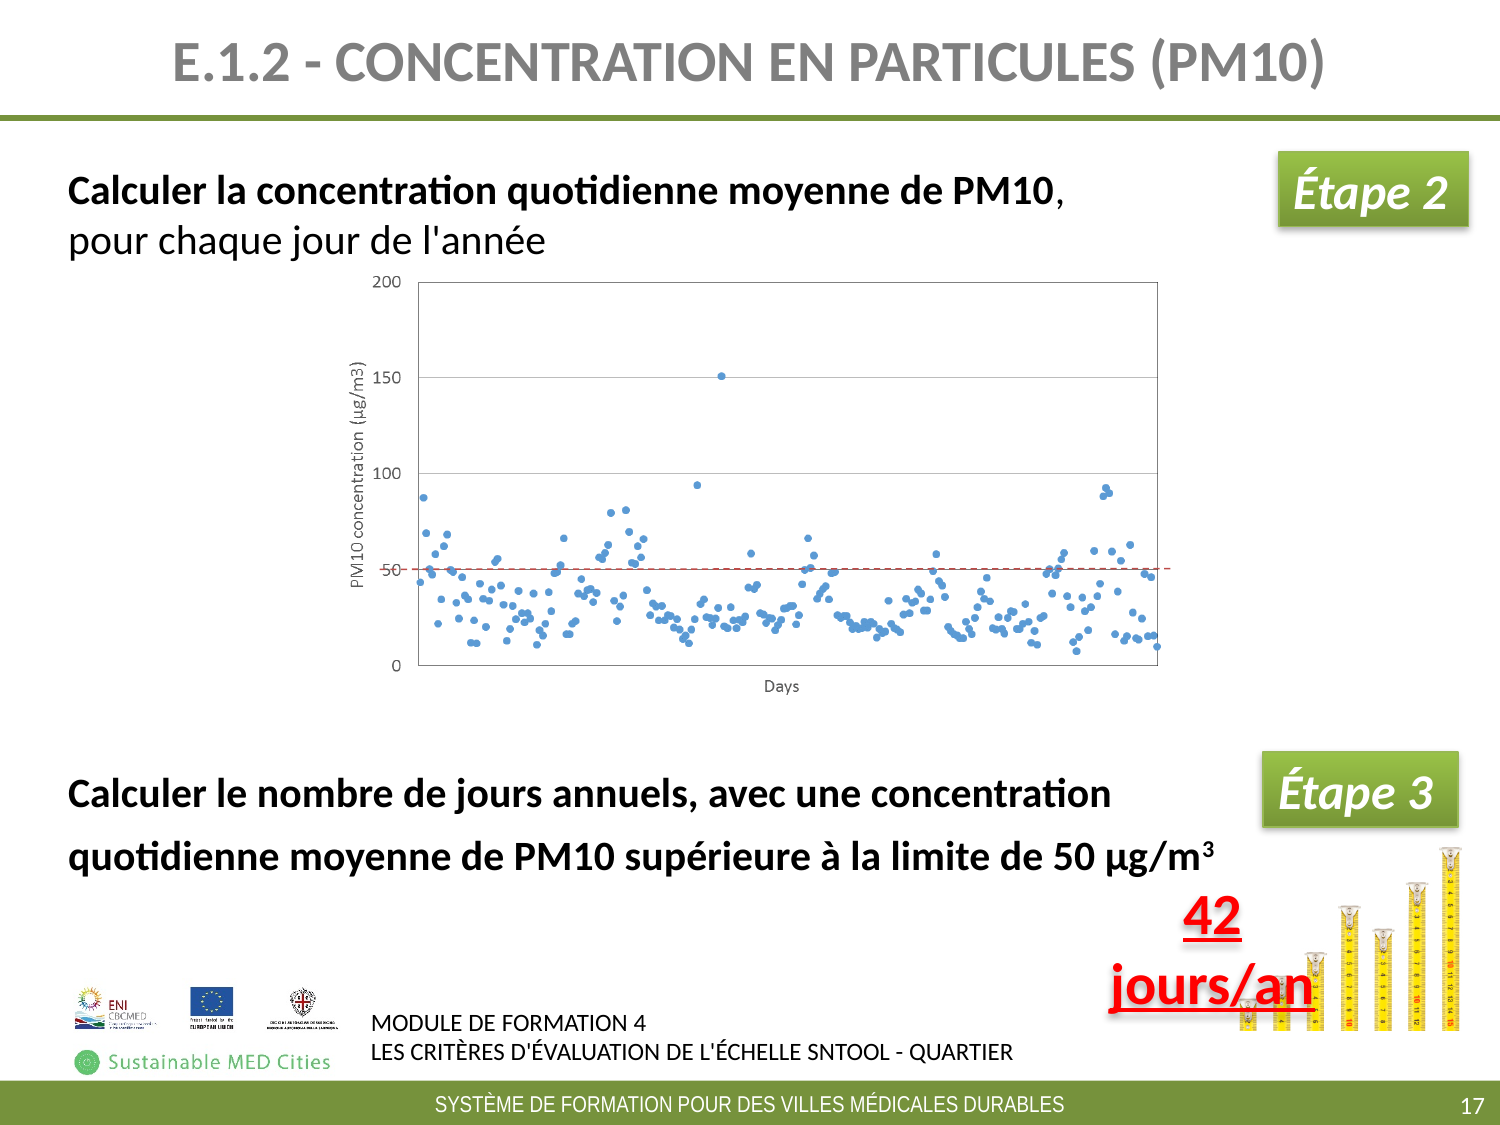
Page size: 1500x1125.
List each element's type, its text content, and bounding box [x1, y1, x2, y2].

text_box Étape 3 [1263, 752, 1459, 828]
text_box 42 jours/an [1062, 868, 1223, 1024]
text_box Calculer le nombre de jours annuels, avec une concentration quotidienne moyenne de PM10 supérieure à la limite de 50 μg/m3 [53, 758, 1371, 887]
picture [62, 978, 356, 1080]
title E.1.2 - CONCENTRATION EN PARTICULES (PM10) [0, 0, 1500, 117]
text_box Calculer la concentration quotidienne moyenne de PM10, pour chaque jour de l'année [53, 155, 1366, 371]
picture [326, 263, 1173, 708]
text_box Étape 2 [1278, 151, 1469, 227]
picture [1228, 840, 1469, 1031]
slide_number ‹#› [1399, 1074, 1500, 1125]
